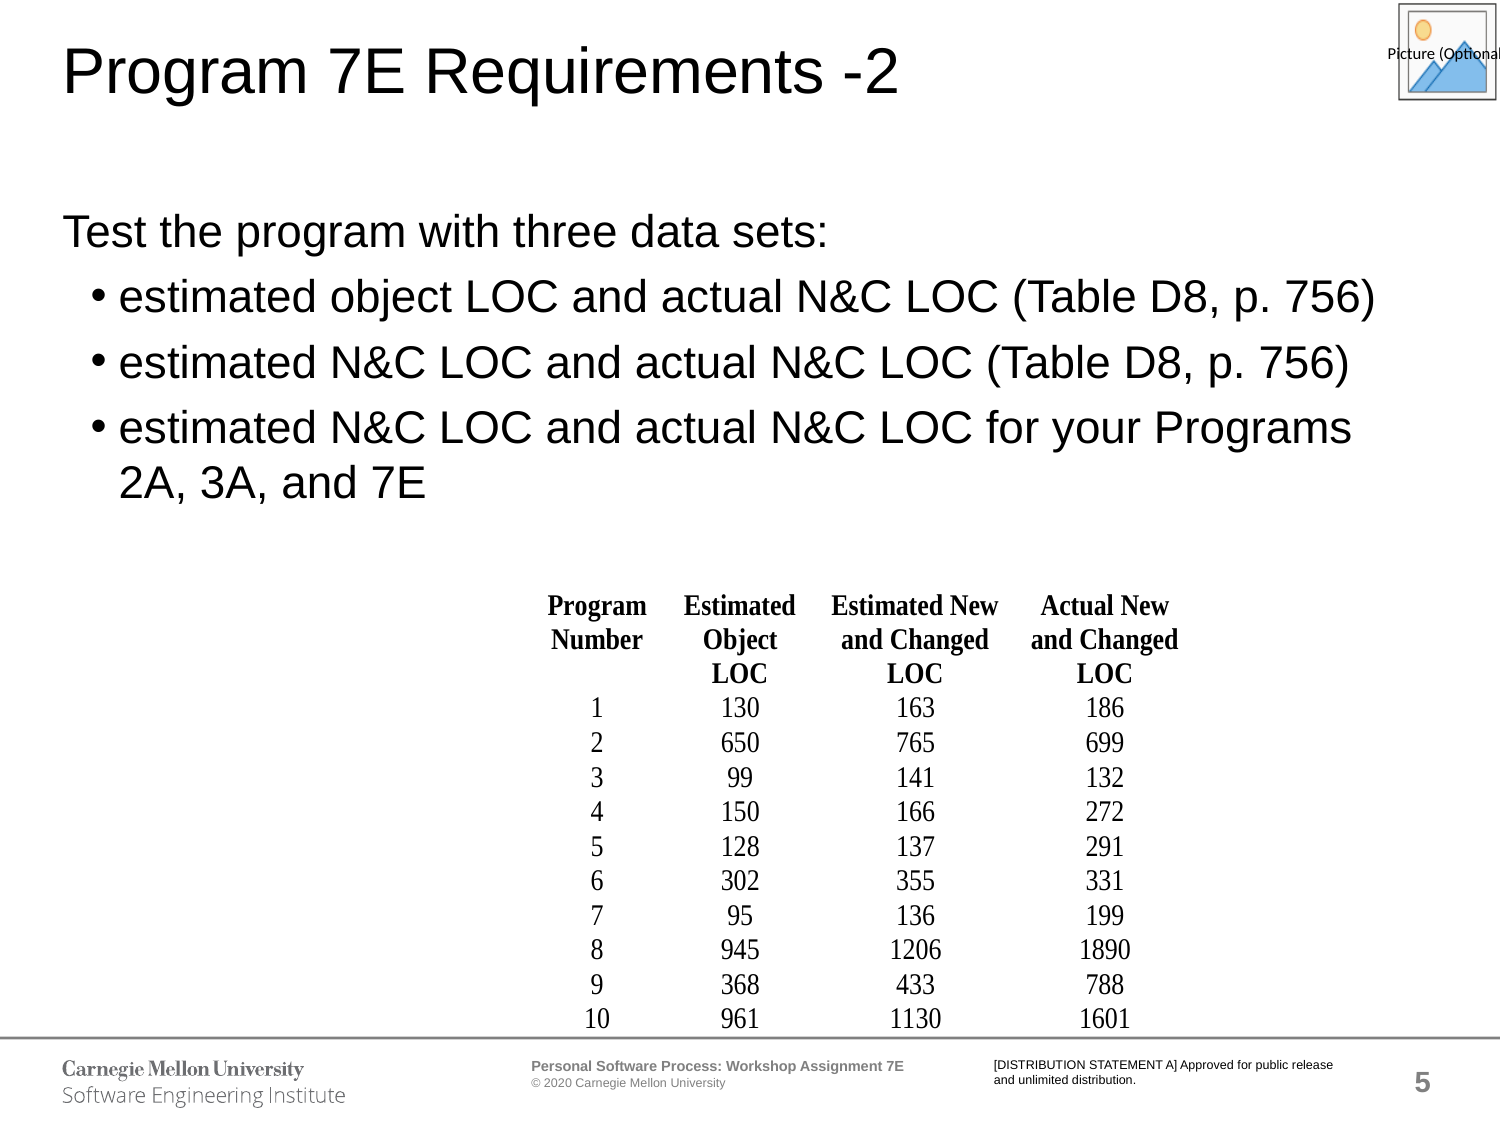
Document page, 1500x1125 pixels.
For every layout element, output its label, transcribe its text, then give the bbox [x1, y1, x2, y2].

list Test the program with three data sets: estimated object LOC and actual N&C LOC (Table D8, p. 756) estimated N&C LOC and actual N&C LOC (Table D8, p. 756) estimated N&C LOC and actual N&C LOC for your Programs 2A, 3A, and 7E [62, 201, 1431, 1000]
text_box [532, 587, 1495, 1066]
title Program 7E Requirements -2 [62, 37, 1338, 182]
picture [1394, 0, 1500, 105]
